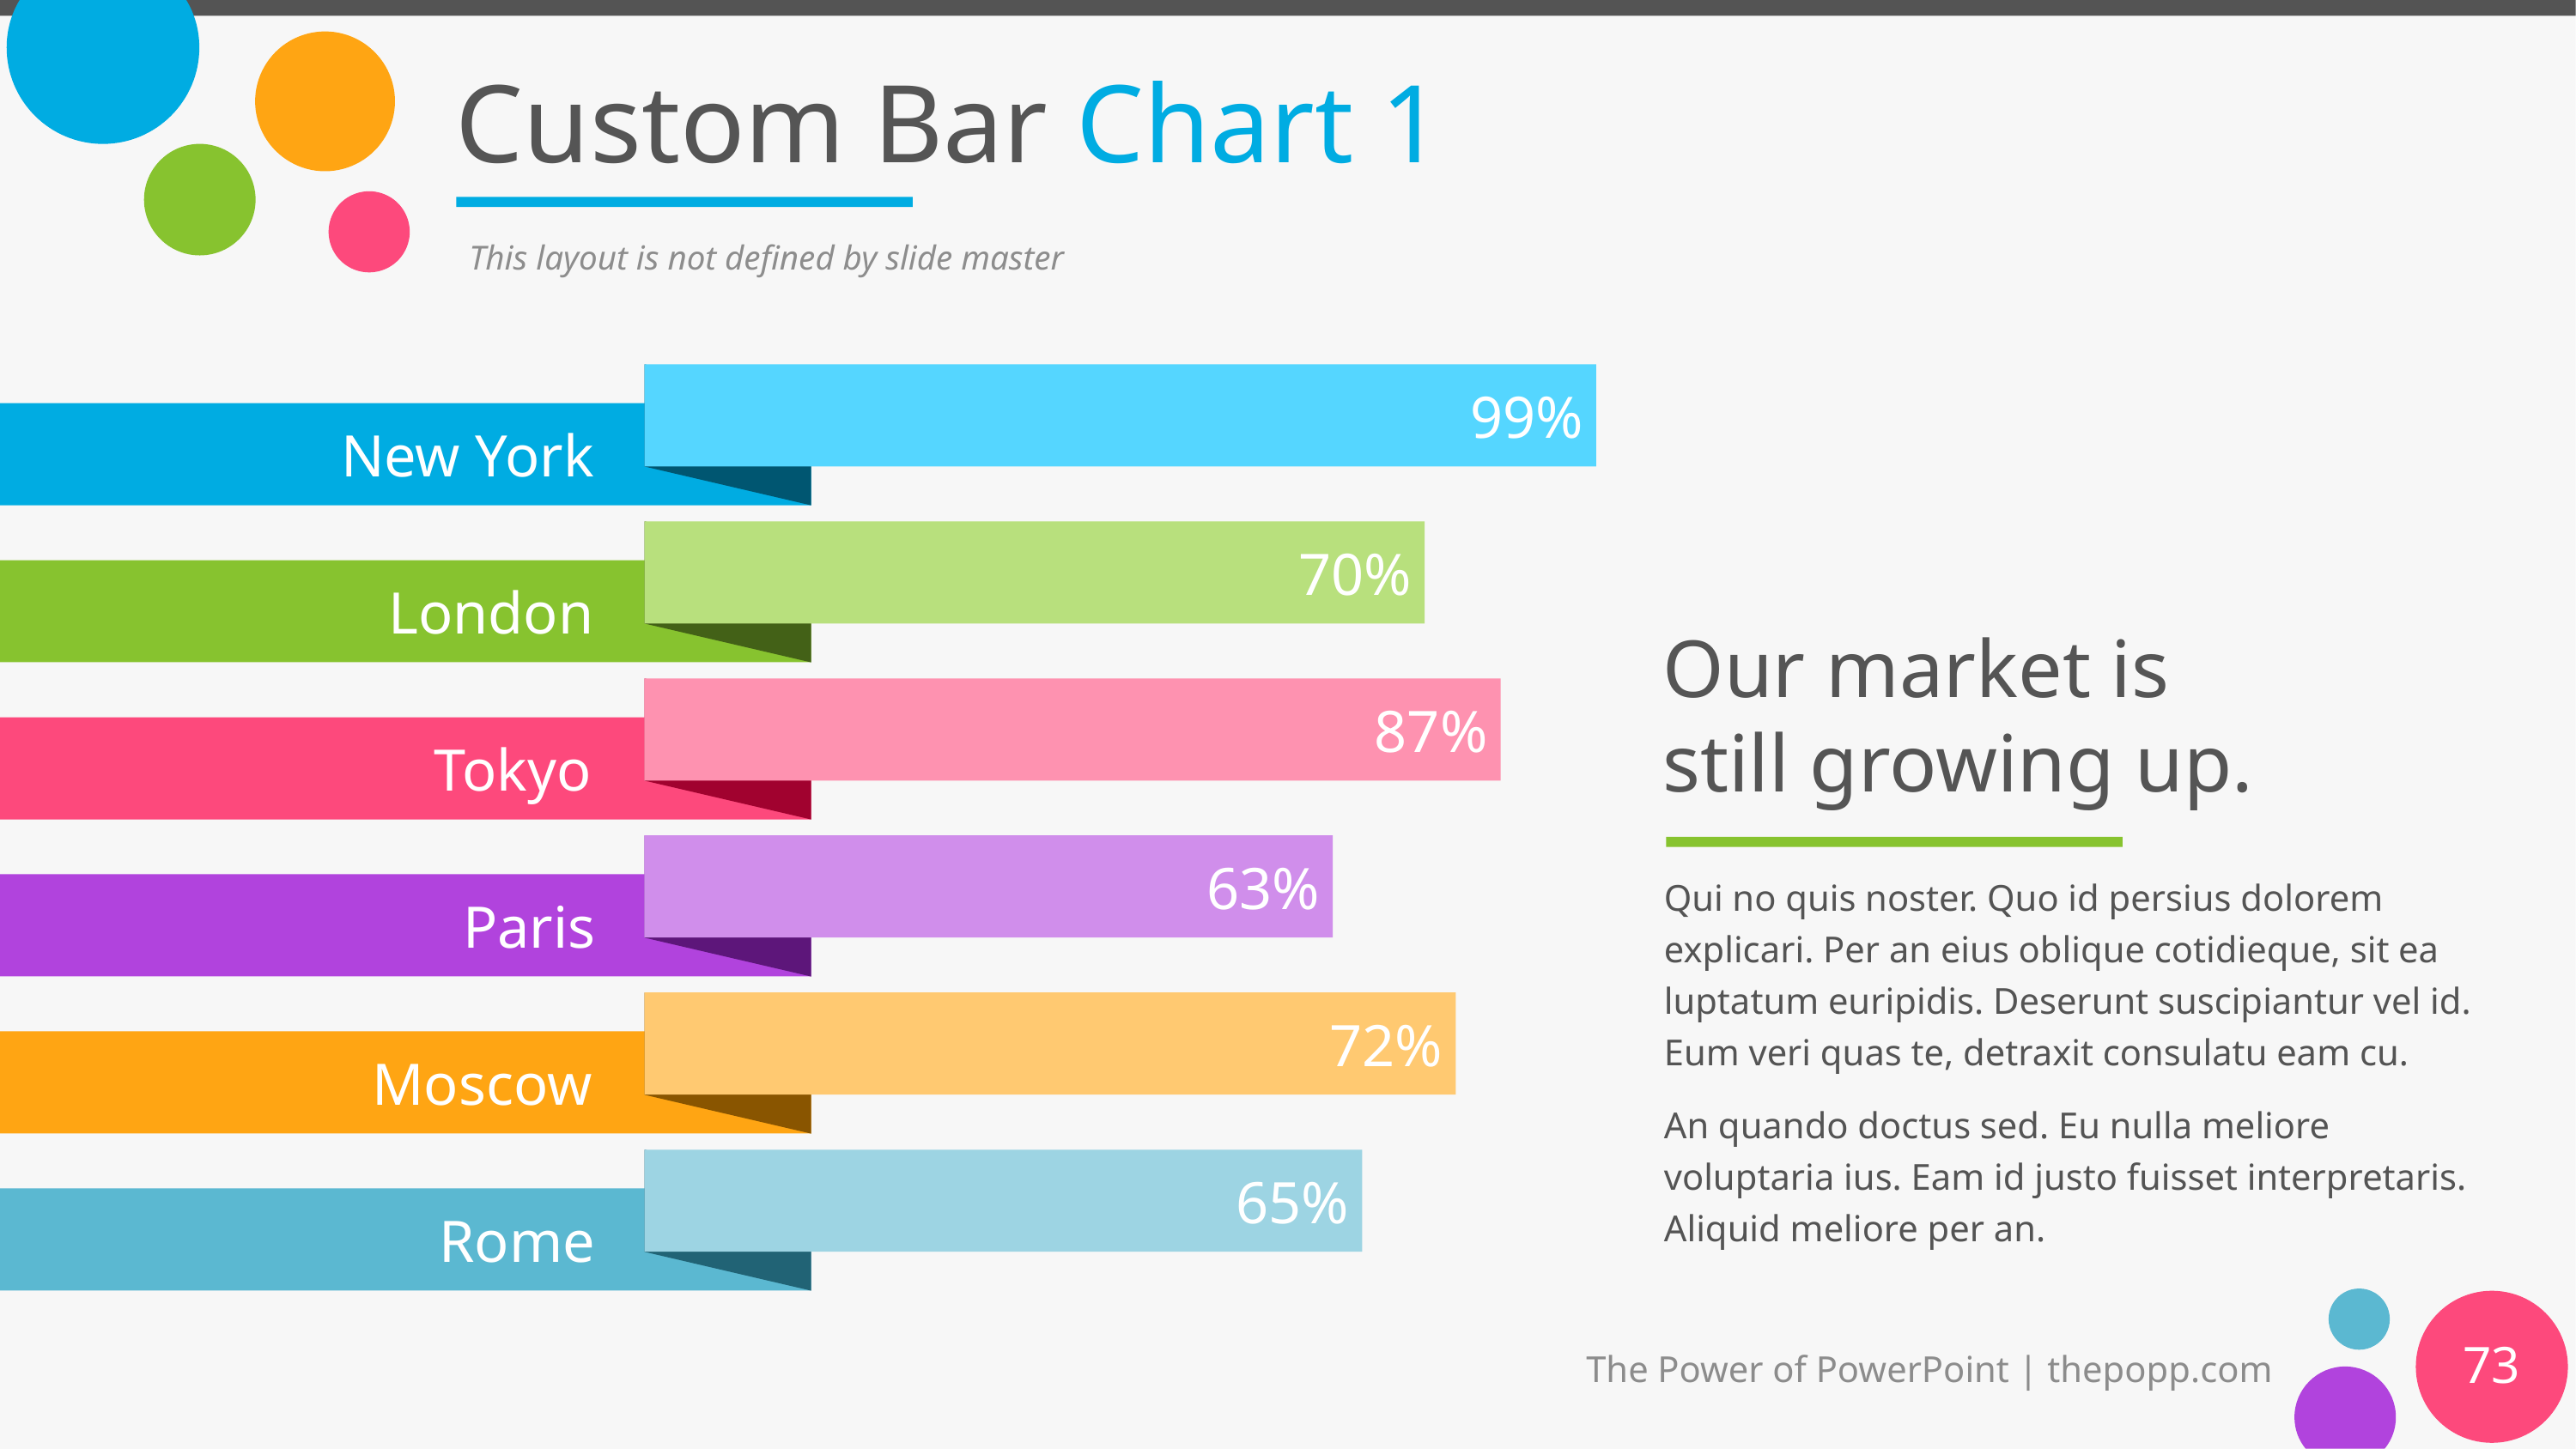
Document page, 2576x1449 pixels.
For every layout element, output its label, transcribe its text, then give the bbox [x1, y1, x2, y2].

list This layout is not defined by slide master [446, 217, 2465, 288]
text_box [0, 715, 800, 822]
text_box 99% [642, 362, 1598, 468]
text_box [0, 558, 800, 664]
text_box Tokyo [421, 727, 605, 809]
text_box [645, 467, 813, 507]
footer The Power of PowerPoint | thepopp.com [1479, 1332, 2296, 1410]
text_box [645, 624, 813, 664]
text_box [0, 401, 800, 507]
text_box [0, 1186, 801, 1293]
text_box 72% [642, 991, 1458, 1096]
text_box 65% [642, 1148, 1364, 1253]
text_box 63% [642, 834, 1334, 939]
text_box [645, 1252, 813, 1293]
text_box [645, 781, 813, 822]
text_box 70% [642, 519, 1426, 625]
text_box London [375, 570, 607, 652]
text_box New York [328, 413, 607, 494]
text_box 87% [642, 676, 1503, 782]
text_box Rome [426, 1198, 609, 1280]
text_box [0, 872, 800, 979]
title Custom Bar Chart 1 [433, 34, 2454, 204]
text_box Our market is still growing up. [1639, 441, 2475, 820]
text_box Qui no quis noster. Quo id persius dolorem explicari. Per an eius oblique cotidieque, sit ea luptatum euripidis. Deserunt suscipiantur vel id. Eum veri quas te, detraxit consulatu eam cu. An quando doctus sed. Eu nulla meliore voluptaria ius. Eam id justo fuisset interpretaris. Aliquid meliore per an. [1651, 860, 2503, 1250]
text_box [645, 938, 813, 979]
slide_number 73 [2415, 1328, 2568, 1406]
text_box [1664, 835, 2124, 849]
text_box [0, 1029, 800, 1136]
text_box Moscow [359, 1041, 605, 1123]
text_box [645, 1095, 813, 1136]
text_box Paris [450, 884, 609, 966]
